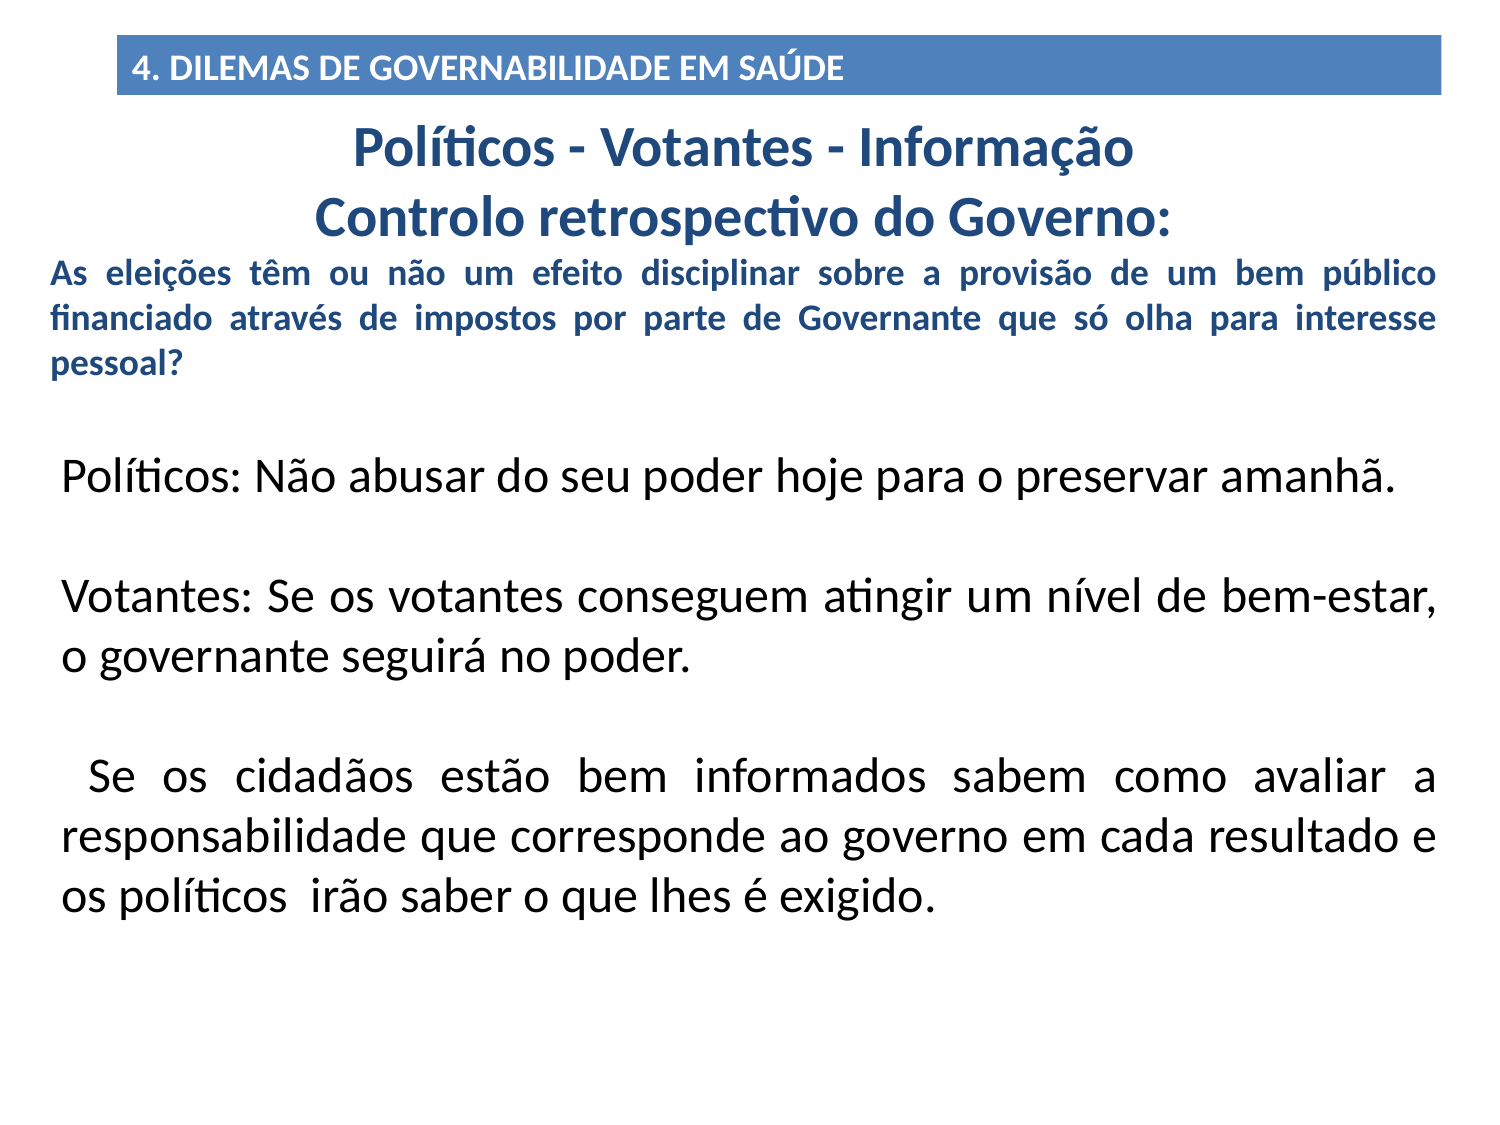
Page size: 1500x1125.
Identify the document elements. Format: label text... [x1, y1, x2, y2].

text_box [112, 275, 1388, 375]
text_box Políticos - Votantes - Informação Controlo retrospectivo do Governo: As eleições têm ou não um efeito disciplinar sobre a provisão de um bem público financiado através de impostos por parte de Governante que só olha para interesse pessoal? [35, 175, 1454, 375]
text_box 4. DILEMAS DE GOVERNABILIDADE EM SAÚDE [117, 35, 1442, 95]
text_box Políticos: Não abusar do seu poder hoje para o preservar amanhã. Votantes: Se os votantes conseguem atingir um nível de bem-estar, o governante seguirá no poder. Se os cidadãos estão bem informados sabem como avaliar a responsabilidade que corresponde ao governo em cada resultado e os políticos irão saber o que lhes é exigido. [46, 375, 1454, 1125]
